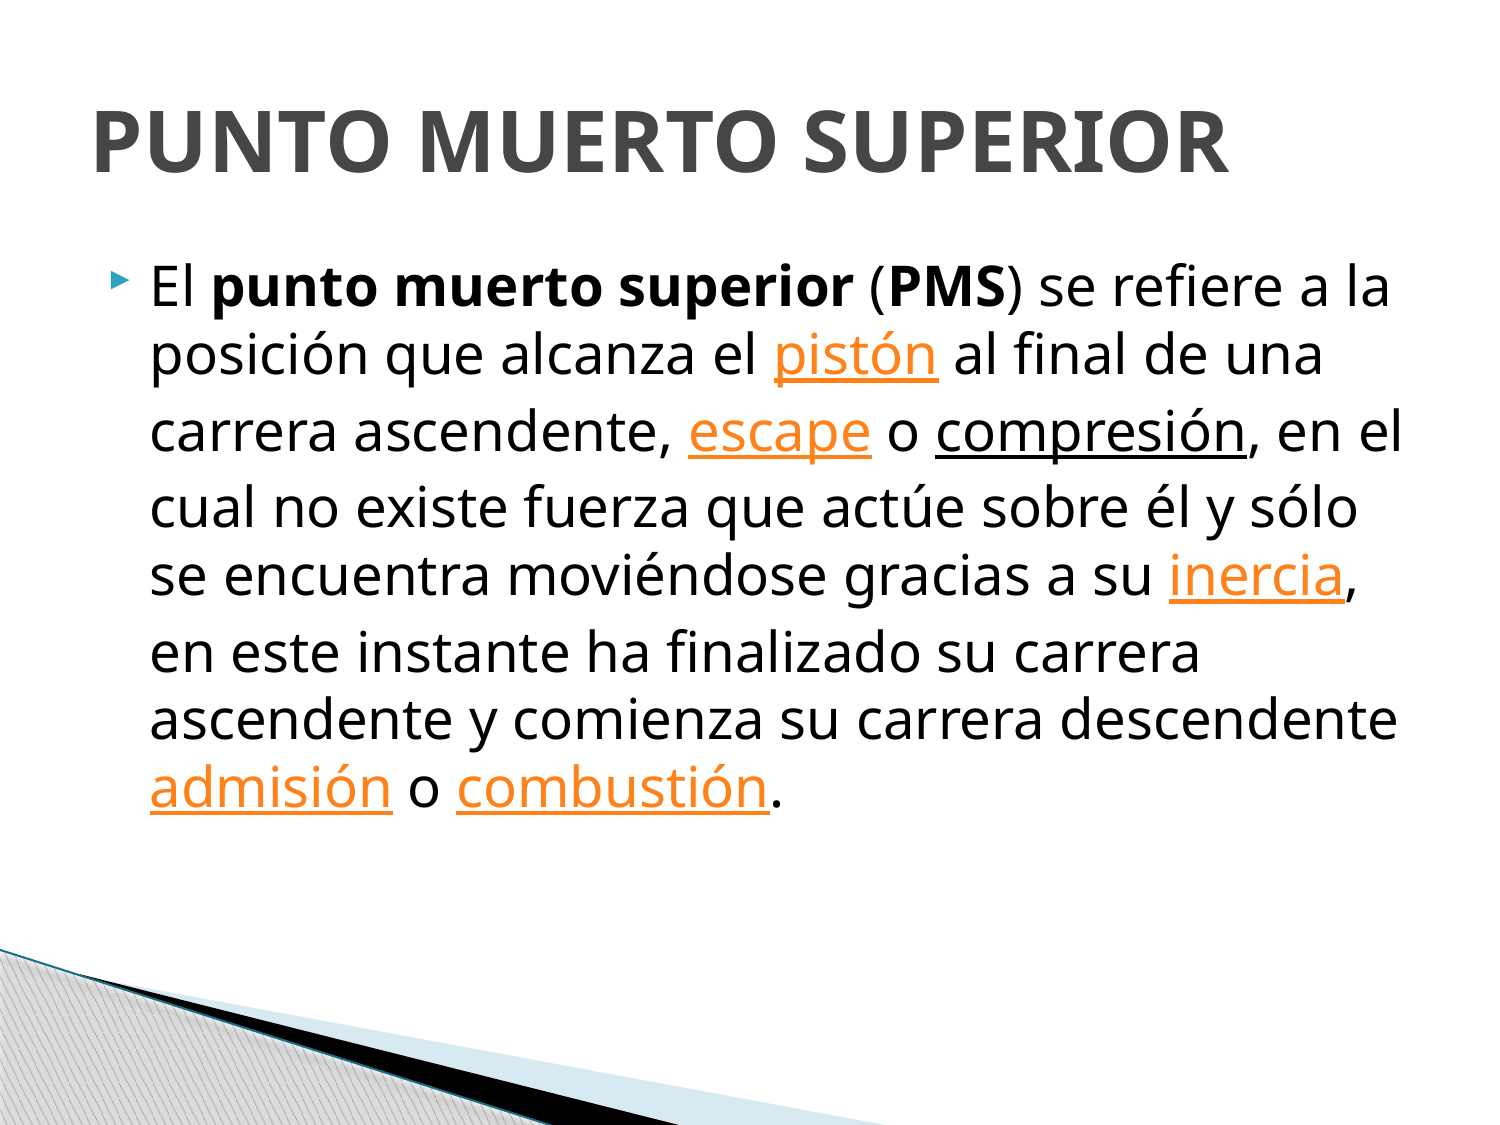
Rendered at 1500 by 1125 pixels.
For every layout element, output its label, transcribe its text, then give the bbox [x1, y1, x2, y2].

title PUNTO MUERTO SUPERIOR [75, 45, 1425, 233]
list El punto muerto superior (PMS) se refiere a la posición que alcanza el pistón al final de una carrera ascendente, escape o compresión, en el cual no existe fuerza que actúe sobre él y sólo se encuentra moviéndose gracias a su inercia, en este instante ha finalizado su carrera ascendente y comienza su carrera descendente admisión o combustión. [75, 243, 1425, 986]
